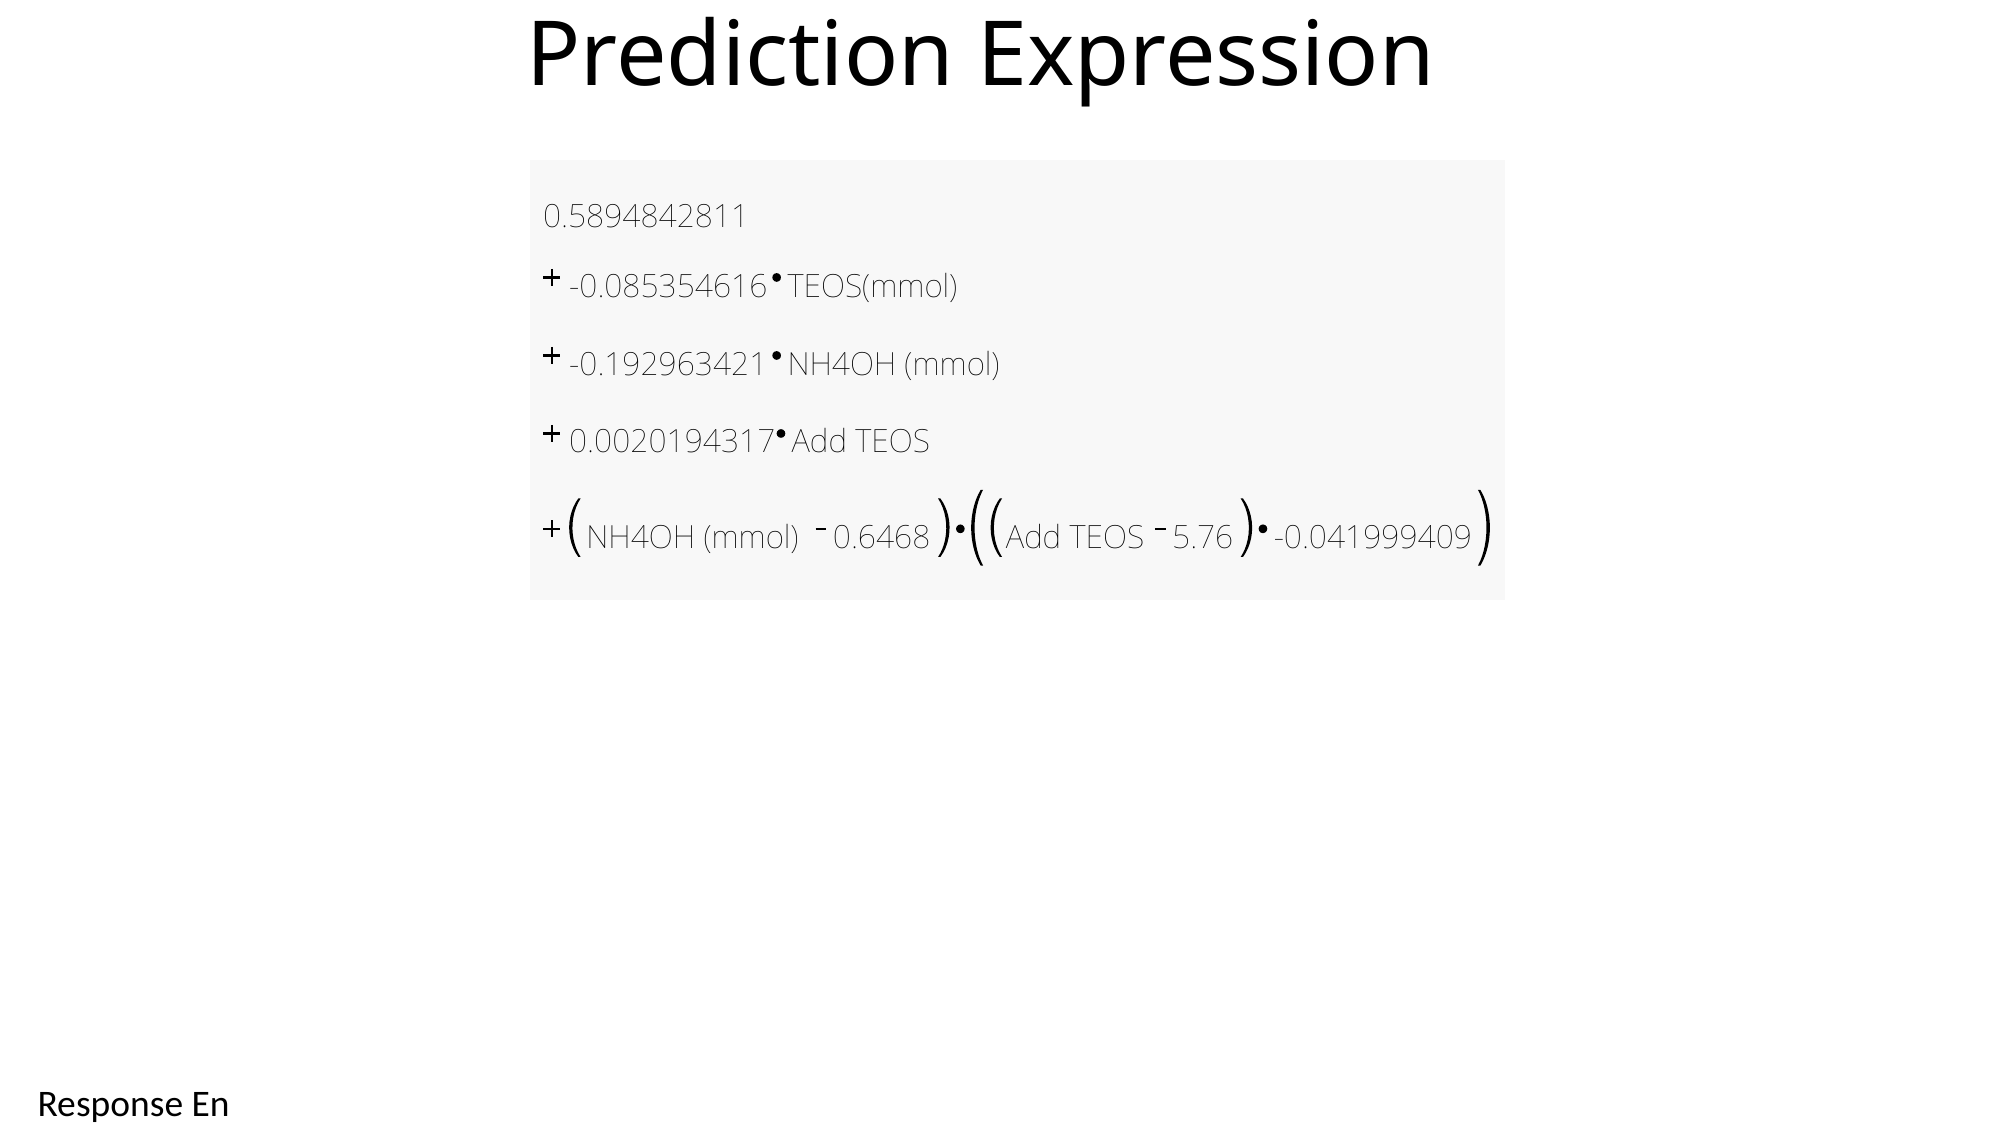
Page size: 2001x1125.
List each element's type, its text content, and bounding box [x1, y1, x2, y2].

title Prediction Expression [0, 0, 1963, 113]
picture [528, 158, 1510, 605]
text_box Response En [37, 1079, 231, 1125]
